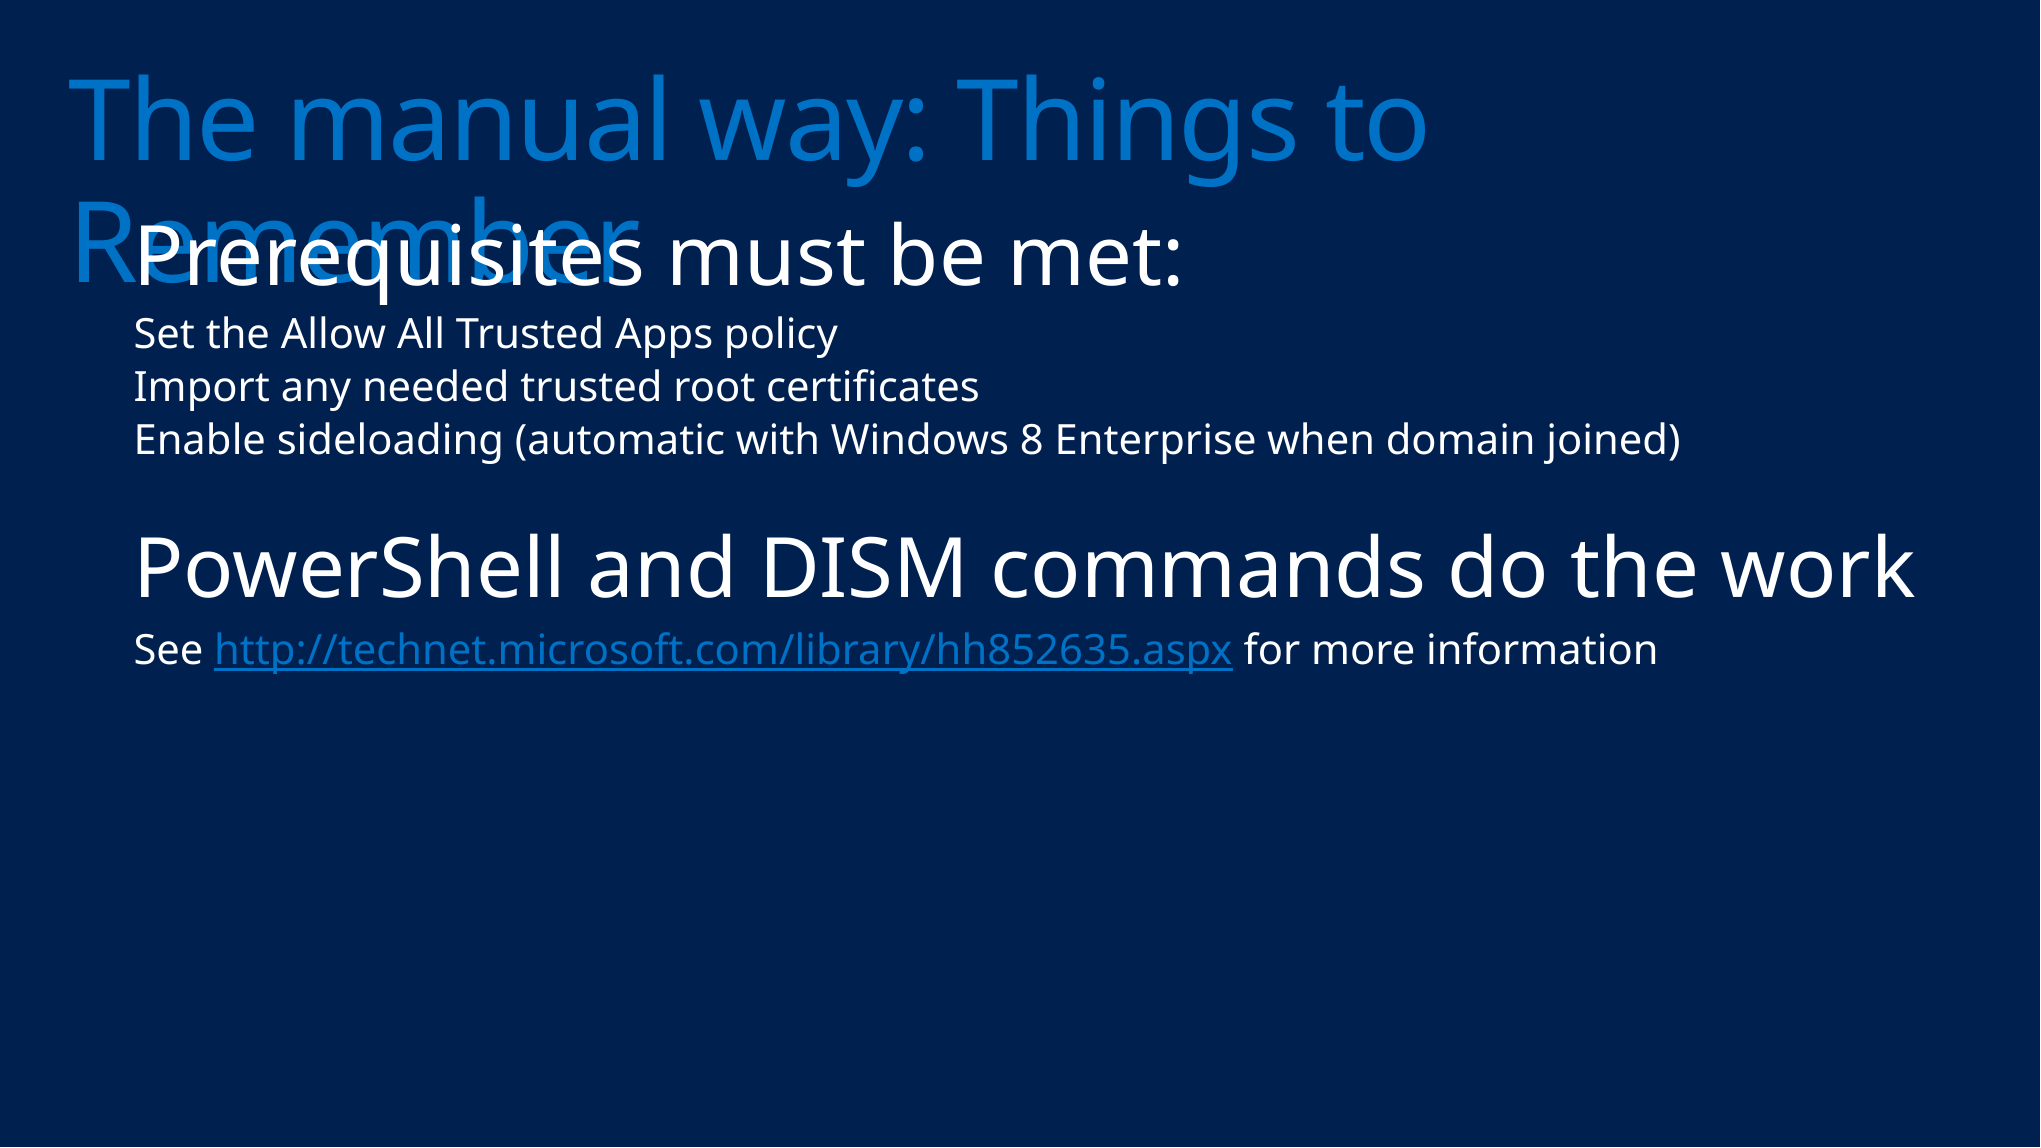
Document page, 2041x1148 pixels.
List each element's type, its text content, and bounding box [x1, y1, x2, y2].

title The manual way: Things to Remember [45, 48, 1996, 200]
list Prerequisites must be met: Set the Allow All Trusted Apps policy Import any needed trusted root certificates Enable sideloading (automatic with Windows 8 Enterprise when domain joined) PowerShell and DISM commands do the work See http://technet.microsoft.com/library/hh852635.aspx for more information [109, 198, 1996, 543]
